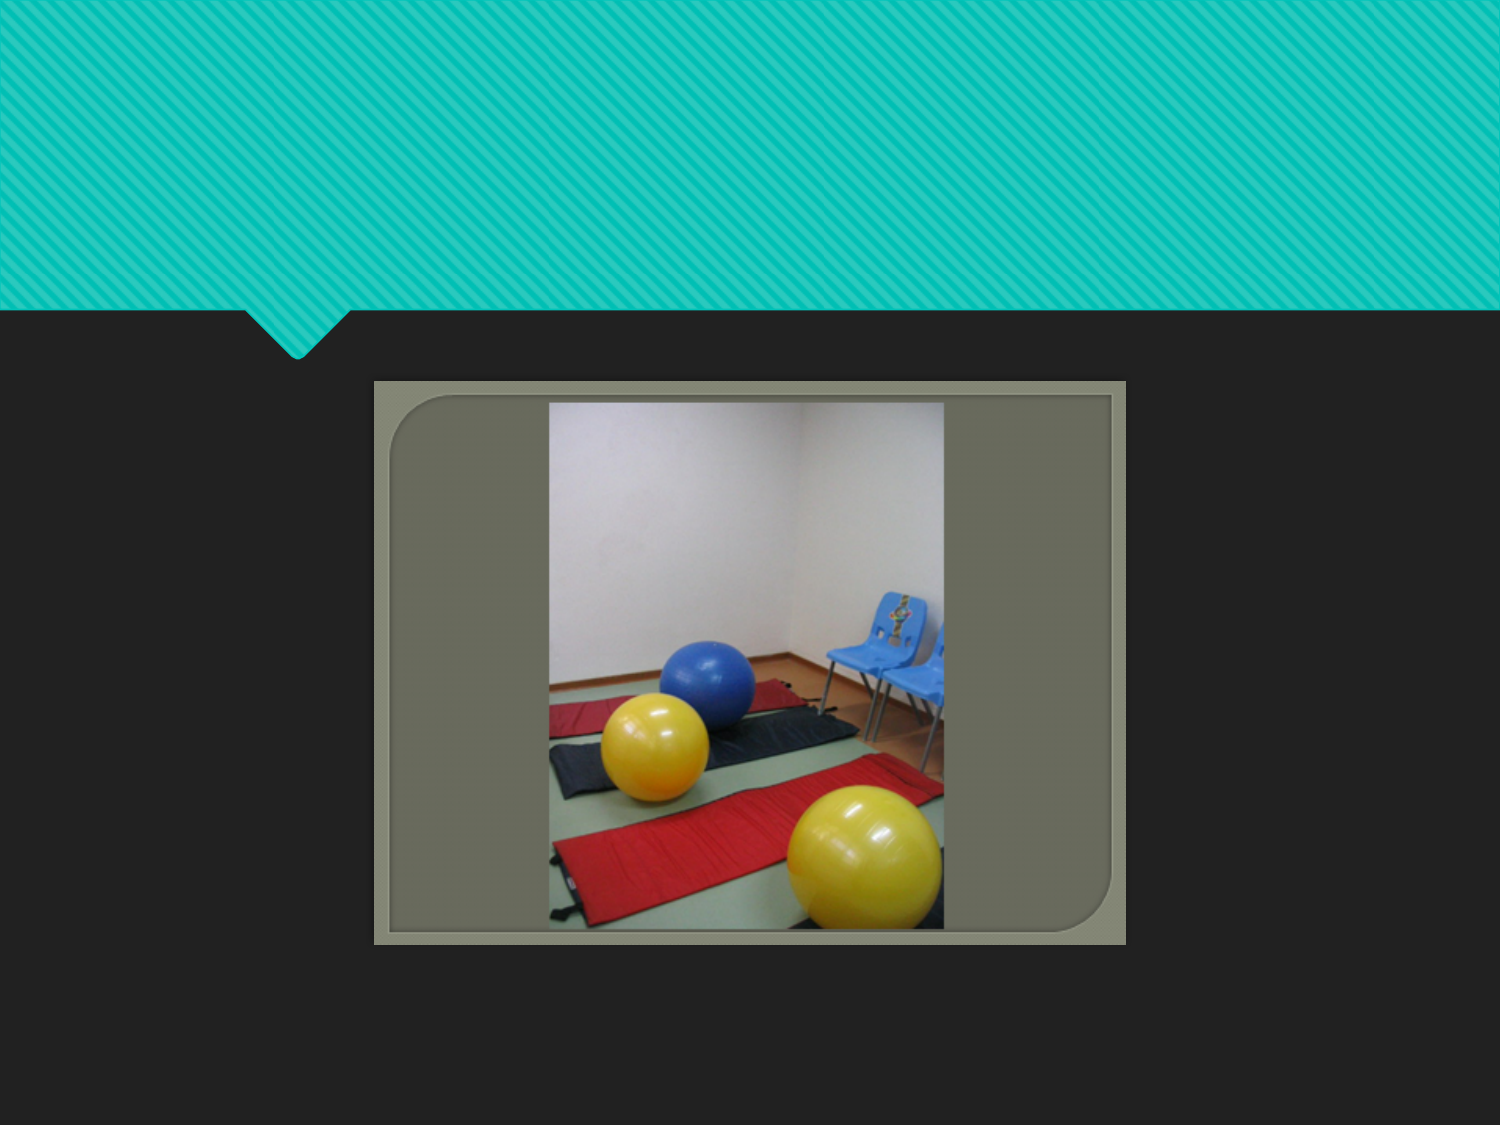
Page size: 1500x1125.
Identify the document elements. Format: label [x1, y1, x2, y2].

list [374, 381, 1126, 945]
